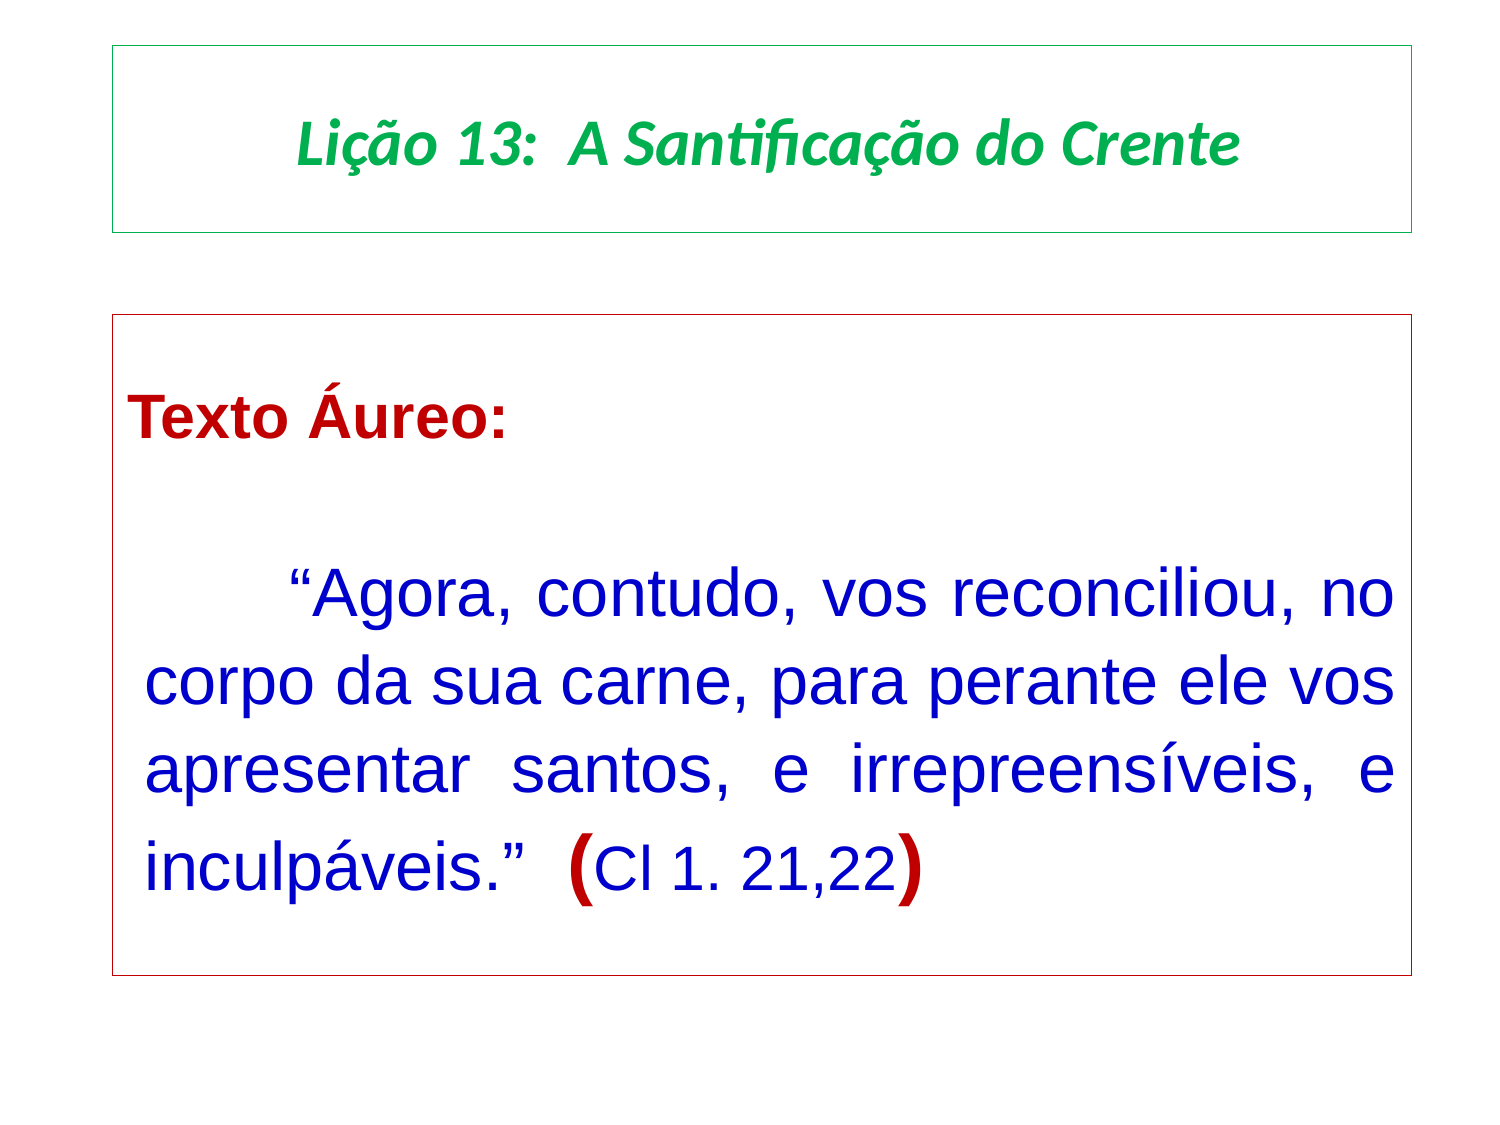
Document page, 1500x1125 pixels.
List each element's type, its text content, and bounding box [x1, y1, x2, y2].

title Lição 13: A Santificação do Crente [112, 45, 1412, 233]
list Texto Áureo: “Agora, contudo, vos reconciliou, no corpo da sua carne, para perante ele vos apresentar santos, e irrepreensíveis, e inculpáveis.” (Cl 1. 21,22) [112, 314, 1412, 976]
